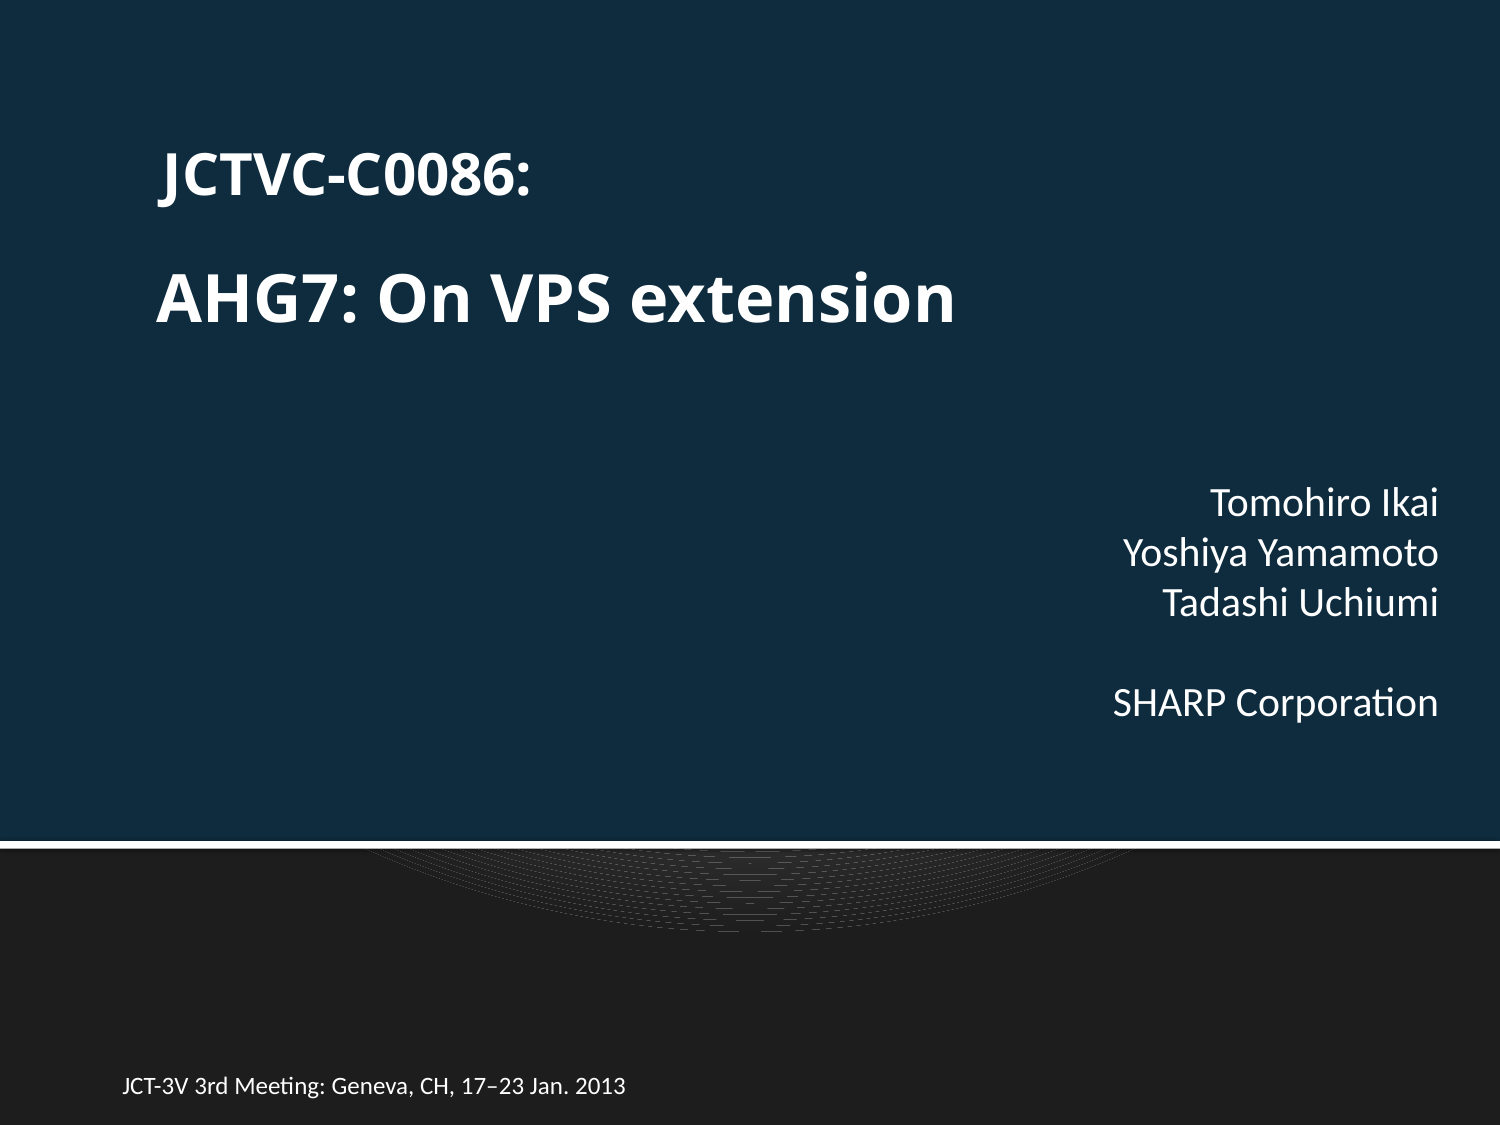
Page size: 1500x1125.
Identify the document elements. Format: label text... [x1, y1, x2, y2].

title AHG7: On VPS extension [141, 255, 1467, 439]
text_box JCTVC-C0086: [147, 137, 698, 230]
subtitle Tomohiro Ikai Yoshiya Yamamoto Tadashi Uchiumi SHARP Corporation [206, 514, 1448, 776]
list JCT-3V 3rd Meeting: Geneva, CH, 17–23 Jan. 2013 [93, 1054, 810, 1125]
